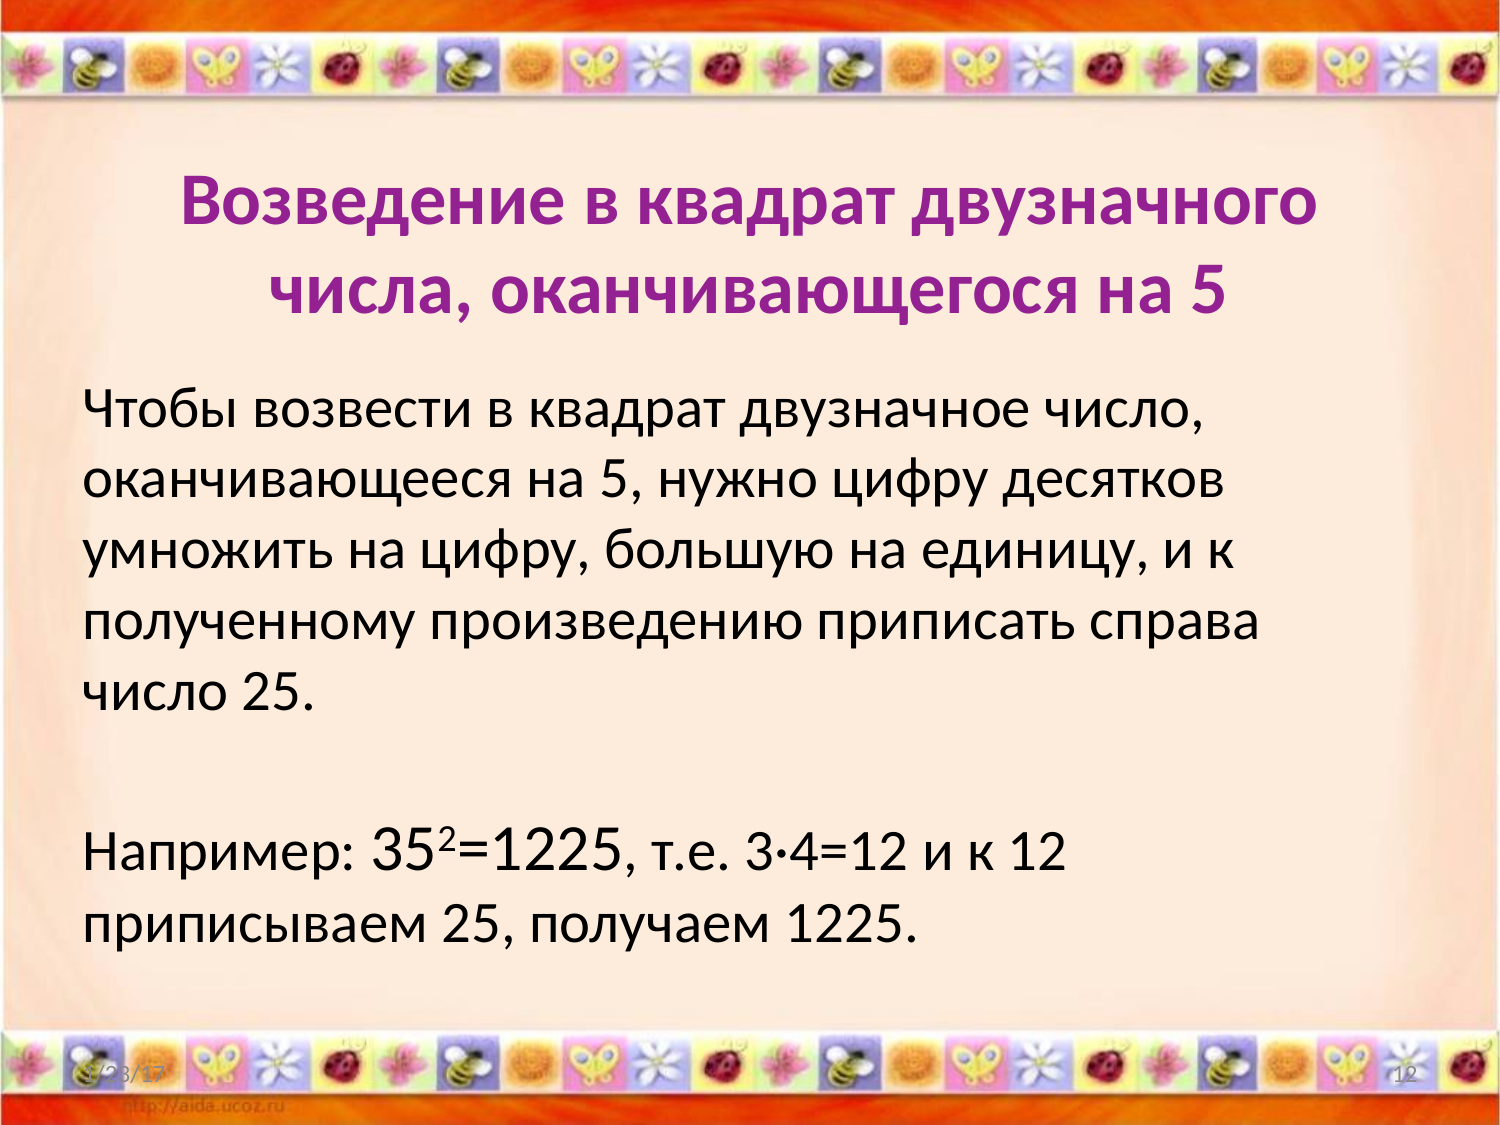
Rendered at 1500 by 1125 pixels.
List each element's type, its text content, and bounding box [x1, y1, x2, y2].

text_box 1/23/17 [75, 1050, 425, 1095]
slide_number 12 [1381, 1050, 1426, 1096]
title Возведение в квадрат двузначного числа, оканчивающегося на 5 [74, 142, 1426, 337]
list Чтобы возвести в квадрат двузначное число, оканчивающееся на 5, нужно цифру десятков умножить на цифру, большую на единицу, и к полученному произведению приписать справа число 25. Например: 352=1225, т.е. 3·4=12 и к 12 приписываем 25, получаем 1225. [74, 360, 1426, 968]
picture [0, 0, 1500, 1125]
